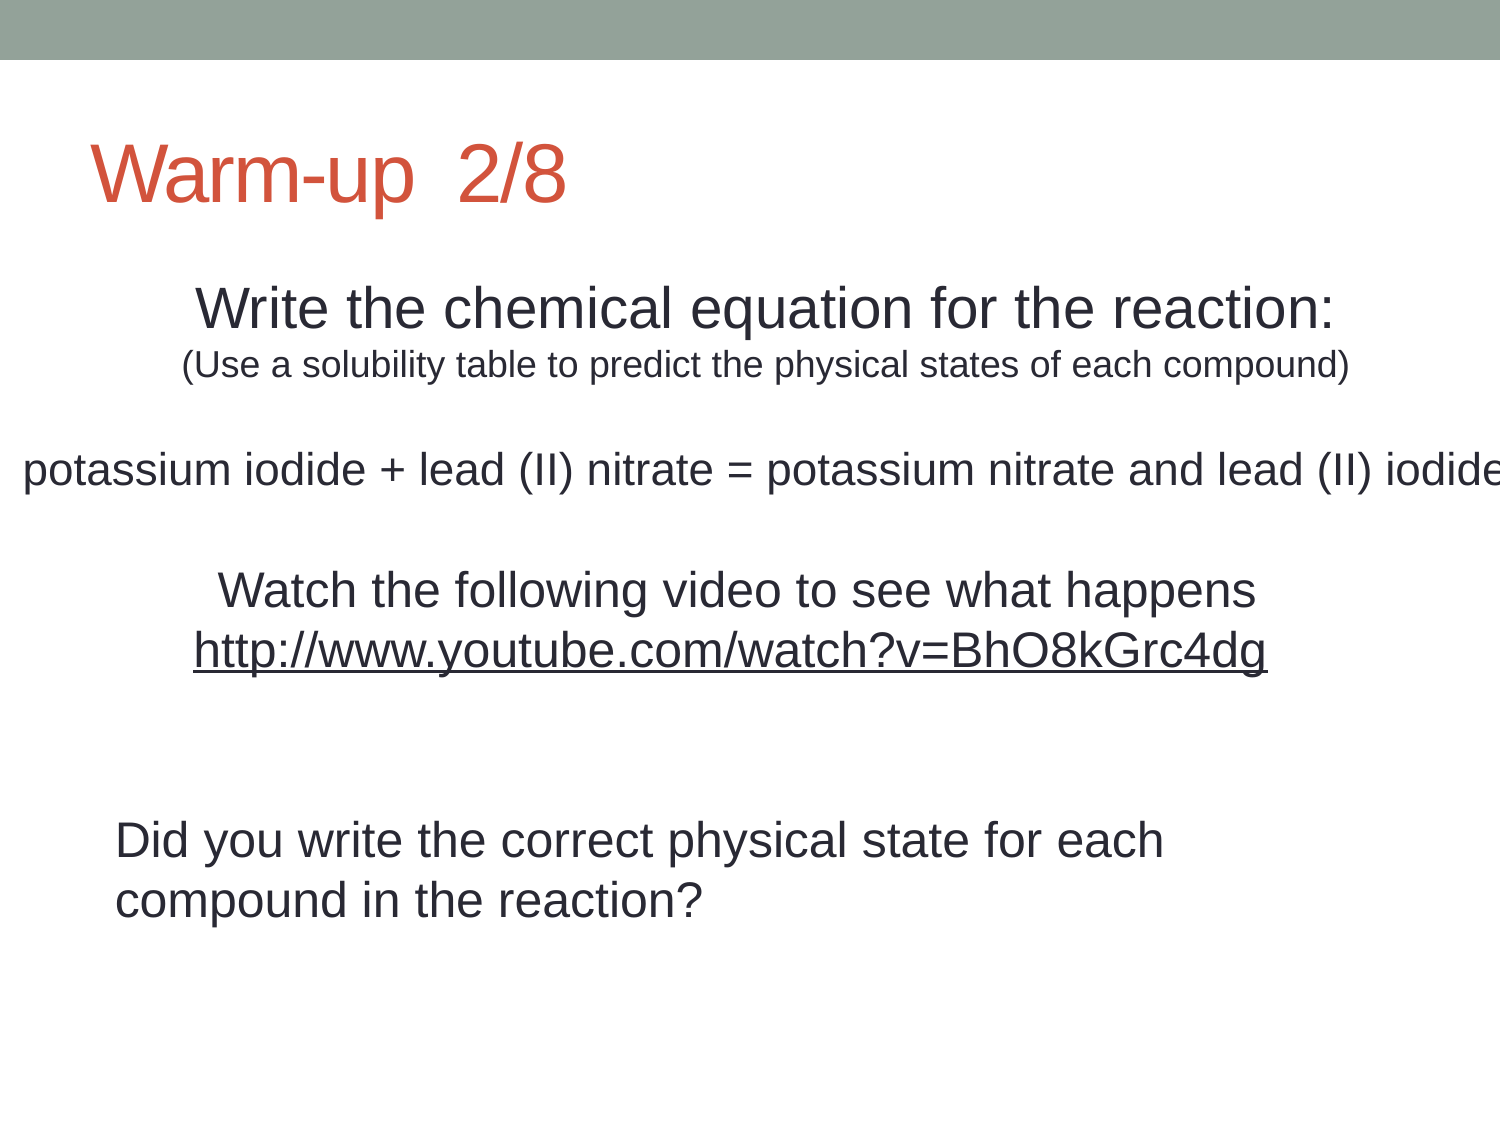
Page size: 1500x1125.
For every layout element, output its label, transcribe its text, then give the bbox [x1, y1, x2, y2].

text_box Write the chemical equation for the reaction: (Use a solubility table to predict the physical states of each compound) potassium iodide + lead (II) nitrate = potassium nitrate and lead (II) iodide [8, 262, 1500, 503]
title Warm-up 2/8 [75, 87, 1425, 250]
text_box Did you write the correct physical state for each compound in the reaction? [99, 799, 1400, 935]
text_box Watch the following video to see what happens http://www.youtube.com/watch?v=BhO8kGrc4dg [125, 549, 1350, 685]
